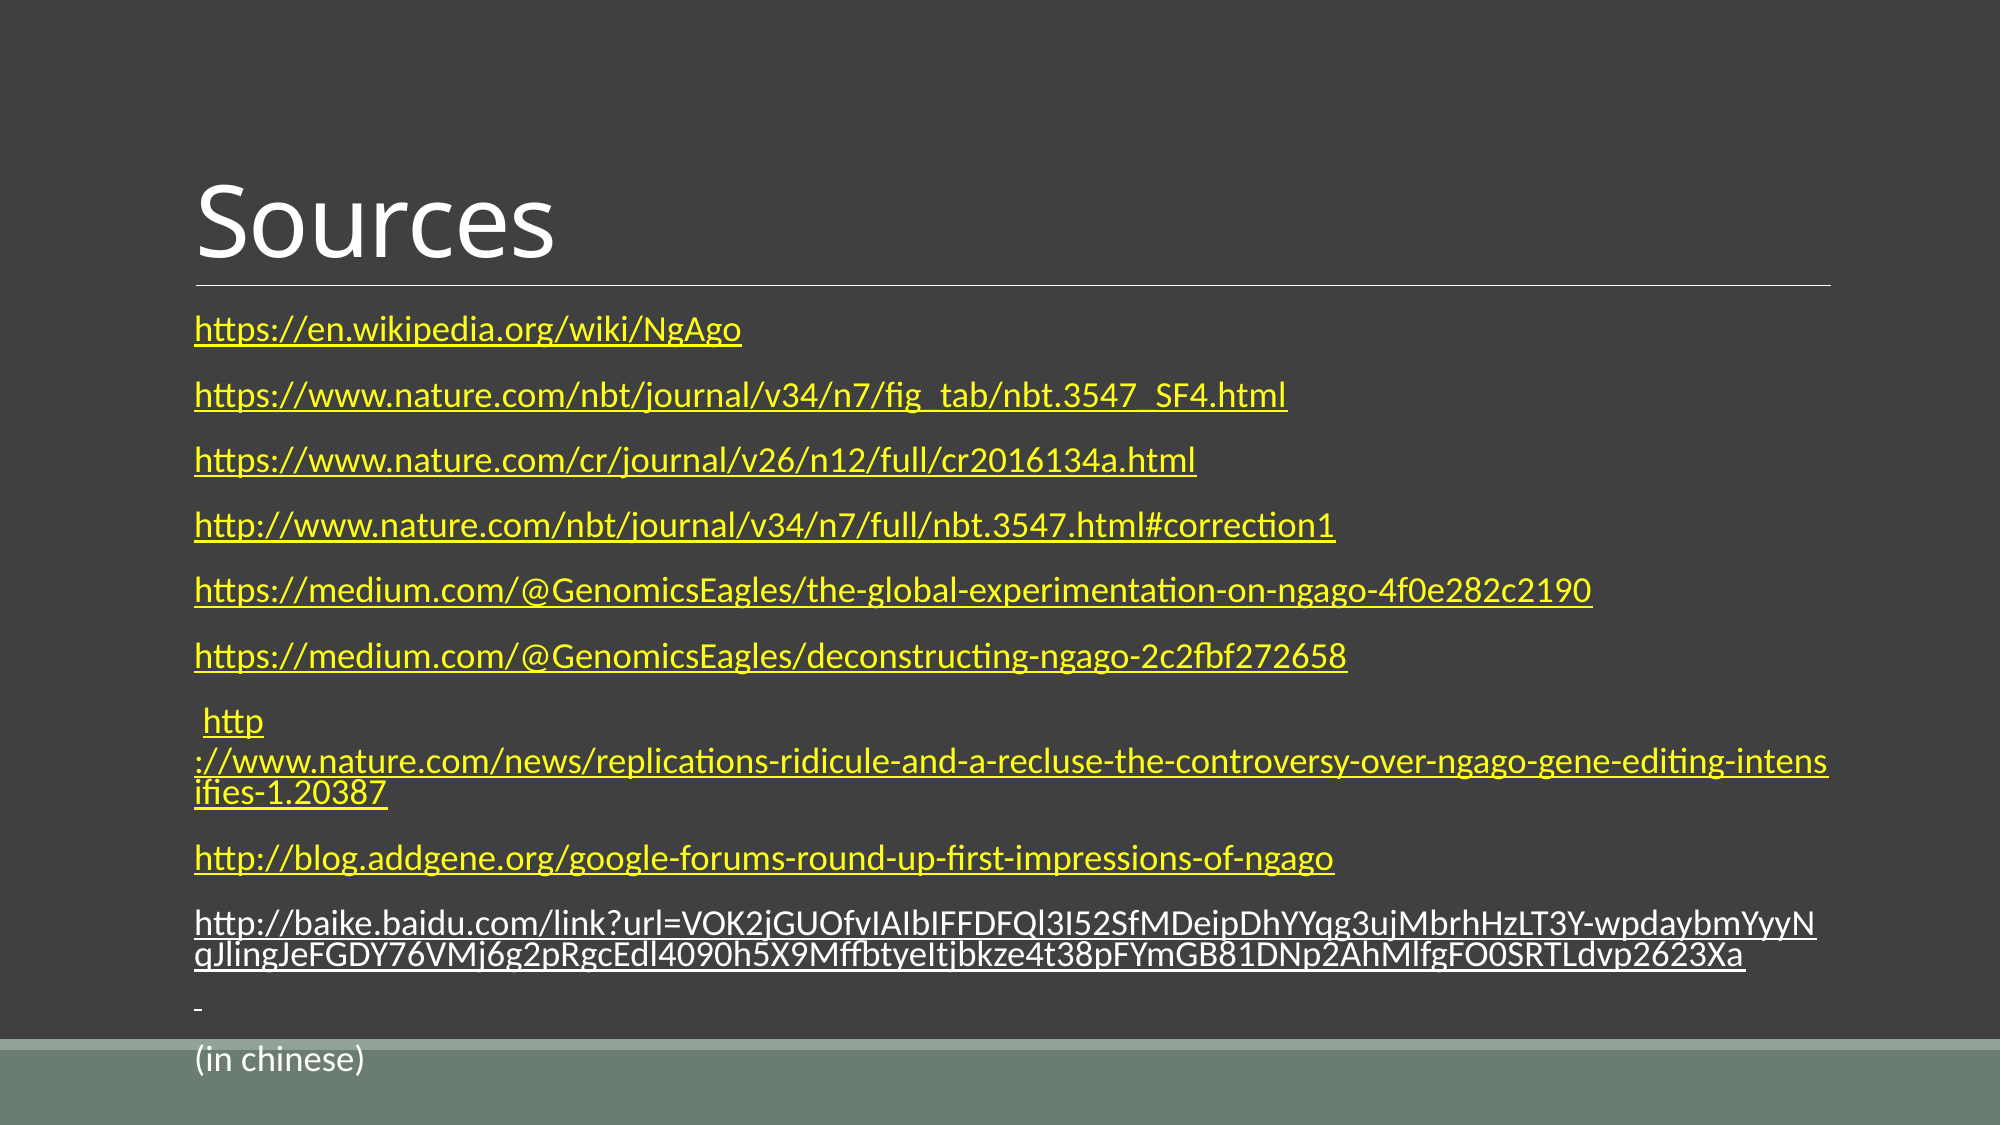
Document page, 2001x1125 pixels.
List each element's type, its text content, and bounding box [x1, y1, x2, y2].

title Sources [180, 47, 1830, 285]
list https://en.wikipedia.org/wiki/NgAgo https://www.nature.com/nbt/journal/v34/n7/fig_tab/nbt.3547_SF4.html https://www.nature.com/cr/journal/v26/n12/full/cr2016134a.html http://www.nature.com/nbt/journal/v34/n7/full/nbt.3547.html#correction1 https://medium.com/@GenomicsEagles/the-global-experimentation-on-ngago-4f0e282c2190 https://medium.com/@GenomicsEagles/deconstructing-ngago-2c2fbf272658 http://www.nature.com/news/replications-ridicule-and-a-recluse-the-controversy-over-ngago-gene-editing-intensifies-1.20387 http://blog.addgene.org/google-forums-round-up-first-impressions-of-ngago http://baike.baidu.com/link?url=VOK2jGUOfvIAIbIFFDFQl3I52SfMDeipDhYYqg3ujMbrhHzLT3Y-wpdaybmYyyNqJlingJeFGDY76VMj6g2pRgcEdl4090h5X9MffbtyeItjbkze4t38pFYmGB81DNp2AhMlfgFO0SRTLdvp2623Xa (in chinese) [180, 302, 1830, 1028]
